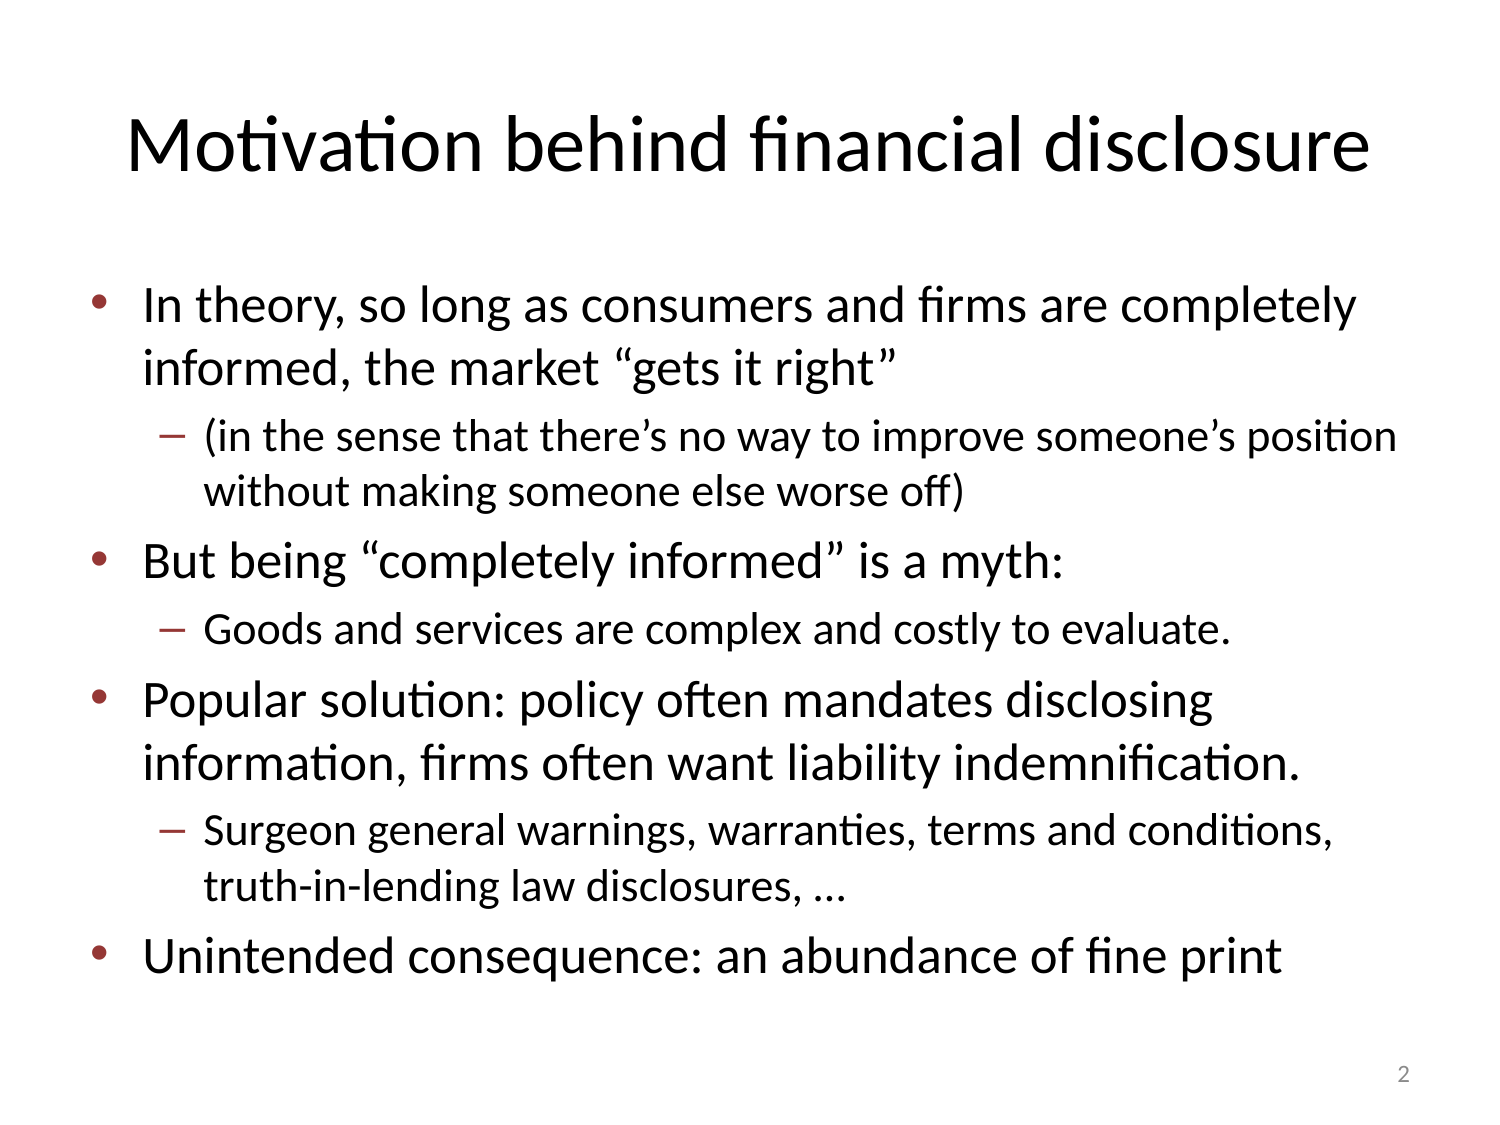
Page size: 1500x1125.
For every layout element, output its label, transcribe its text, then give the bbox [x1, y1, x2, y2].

title Motivation behind financial disclosure [75, 45, 1425, 233]
list In theory, so long as consumers and firms are completely informed, the market “gets it right” (in the sense that there’s no way to improve someone’s position without making someone else worse off) But being “completely informed” is a myth: Goods and services are complex and costly to evaluate. Popular solution: policy often mandates disclosing information, firms often want liability indemnification. Surgeon general warnings, warranties, terms and conditions, truth-in-lending law disclosures, … Unintended consequence: an abundance of fine print [75, 262, 1425, 1005]
slide_number 2 [1074, 1042, 1425, 1103]
